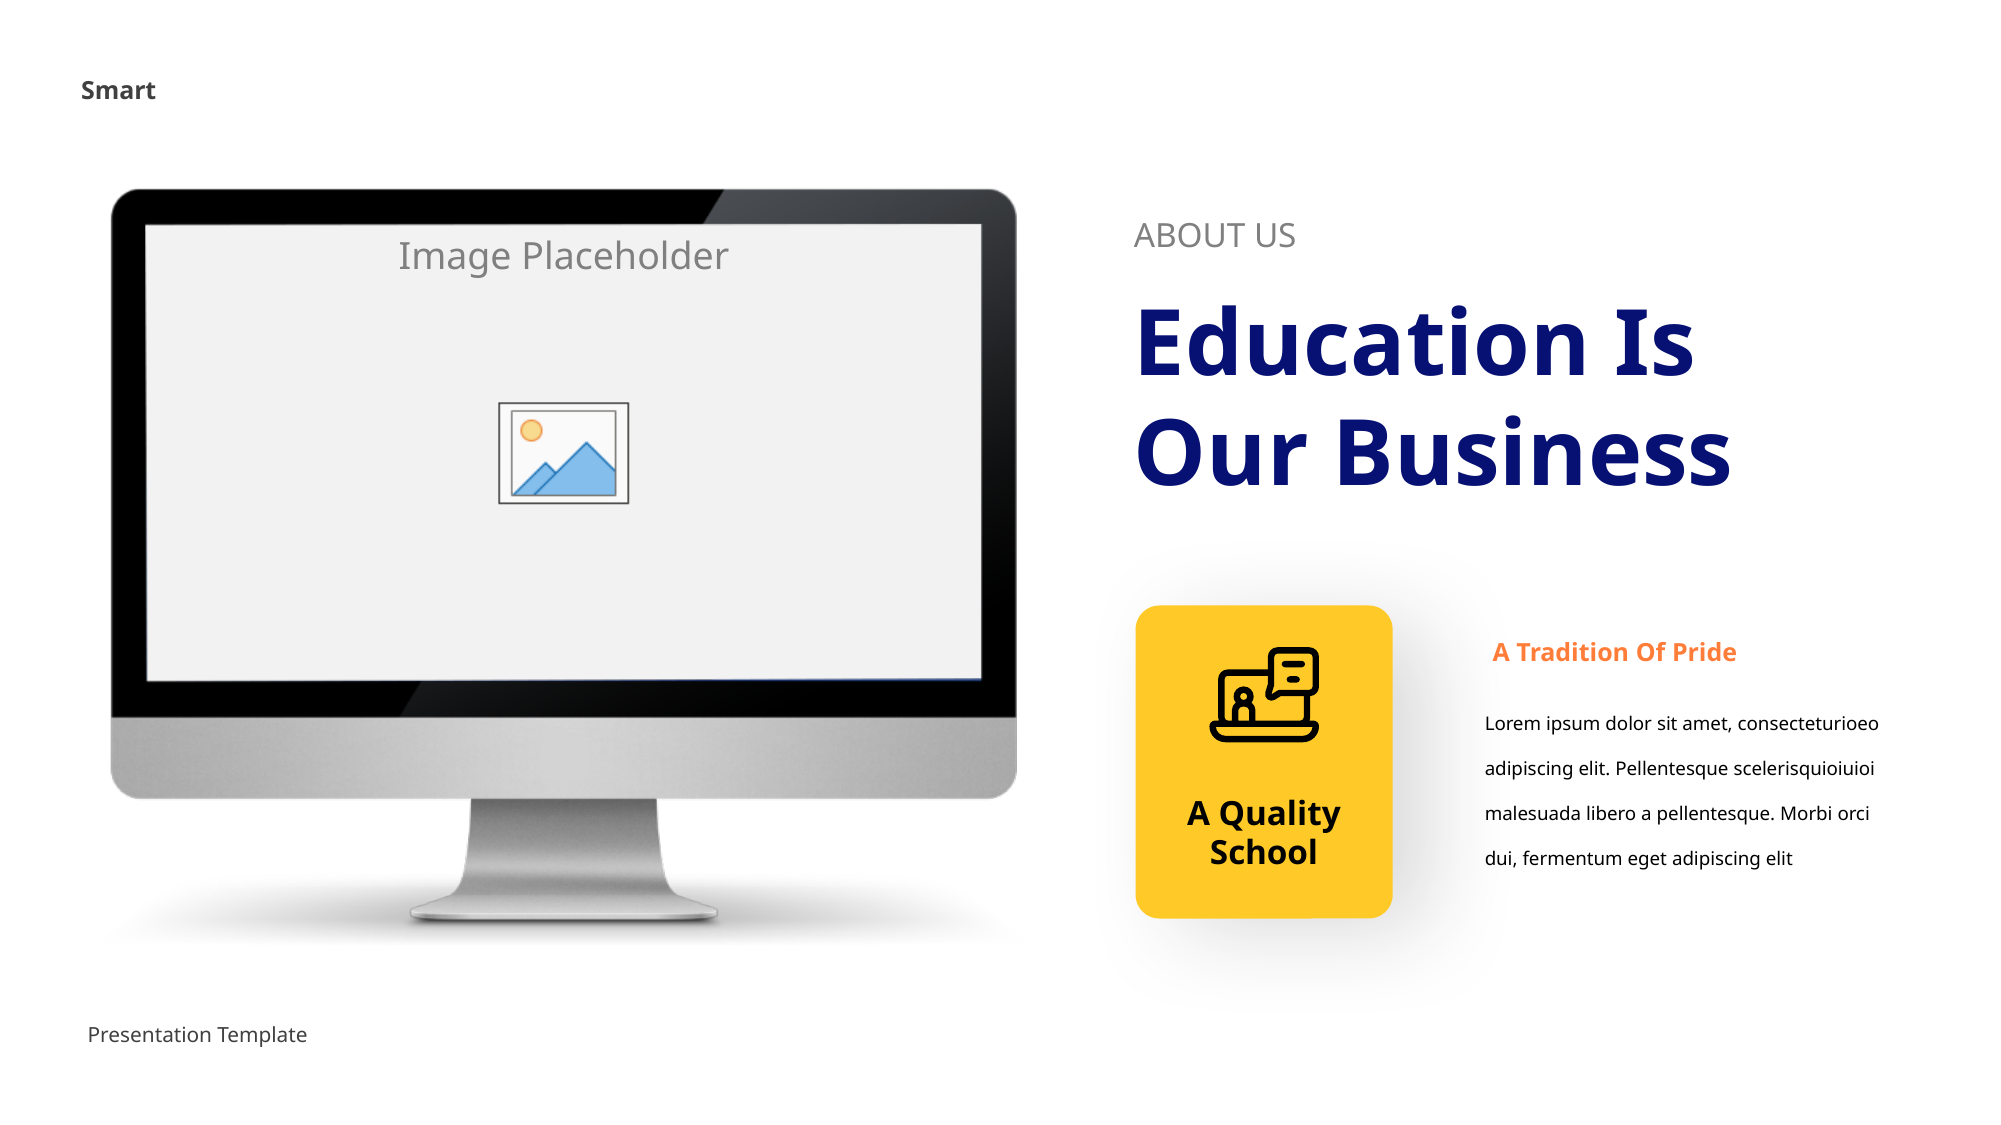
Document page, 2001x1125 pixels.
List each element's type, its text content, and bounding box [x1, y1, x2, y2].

text_box Smart [66, 67, 172, 113]
picture [94, 172, 1034, 953]
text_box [1209, 647, 1319, 743]
text_box A Quality School [1149, 784, 1379, 879]
text_box Presentation Template [72, 1014, 323, 1055]
text_box A Tradition Of Pride [1477, 629, 1769, 674]
text_box Education Is Our Business [1119, 276, 1906, 512]
text_box ABOUT US [1119, 206, 1345, 262]
text_box [1134, 604, 1394, 920]
text_box Lorem ipsum dolor sit amet, consecteturioeo adipiscing elit. Pellentesque scelerisquioiuioi malesuada libero a pellentesque. Morbi orci dui, fermentum eget adipiscing elit [1469, 682, 1896, 877]
